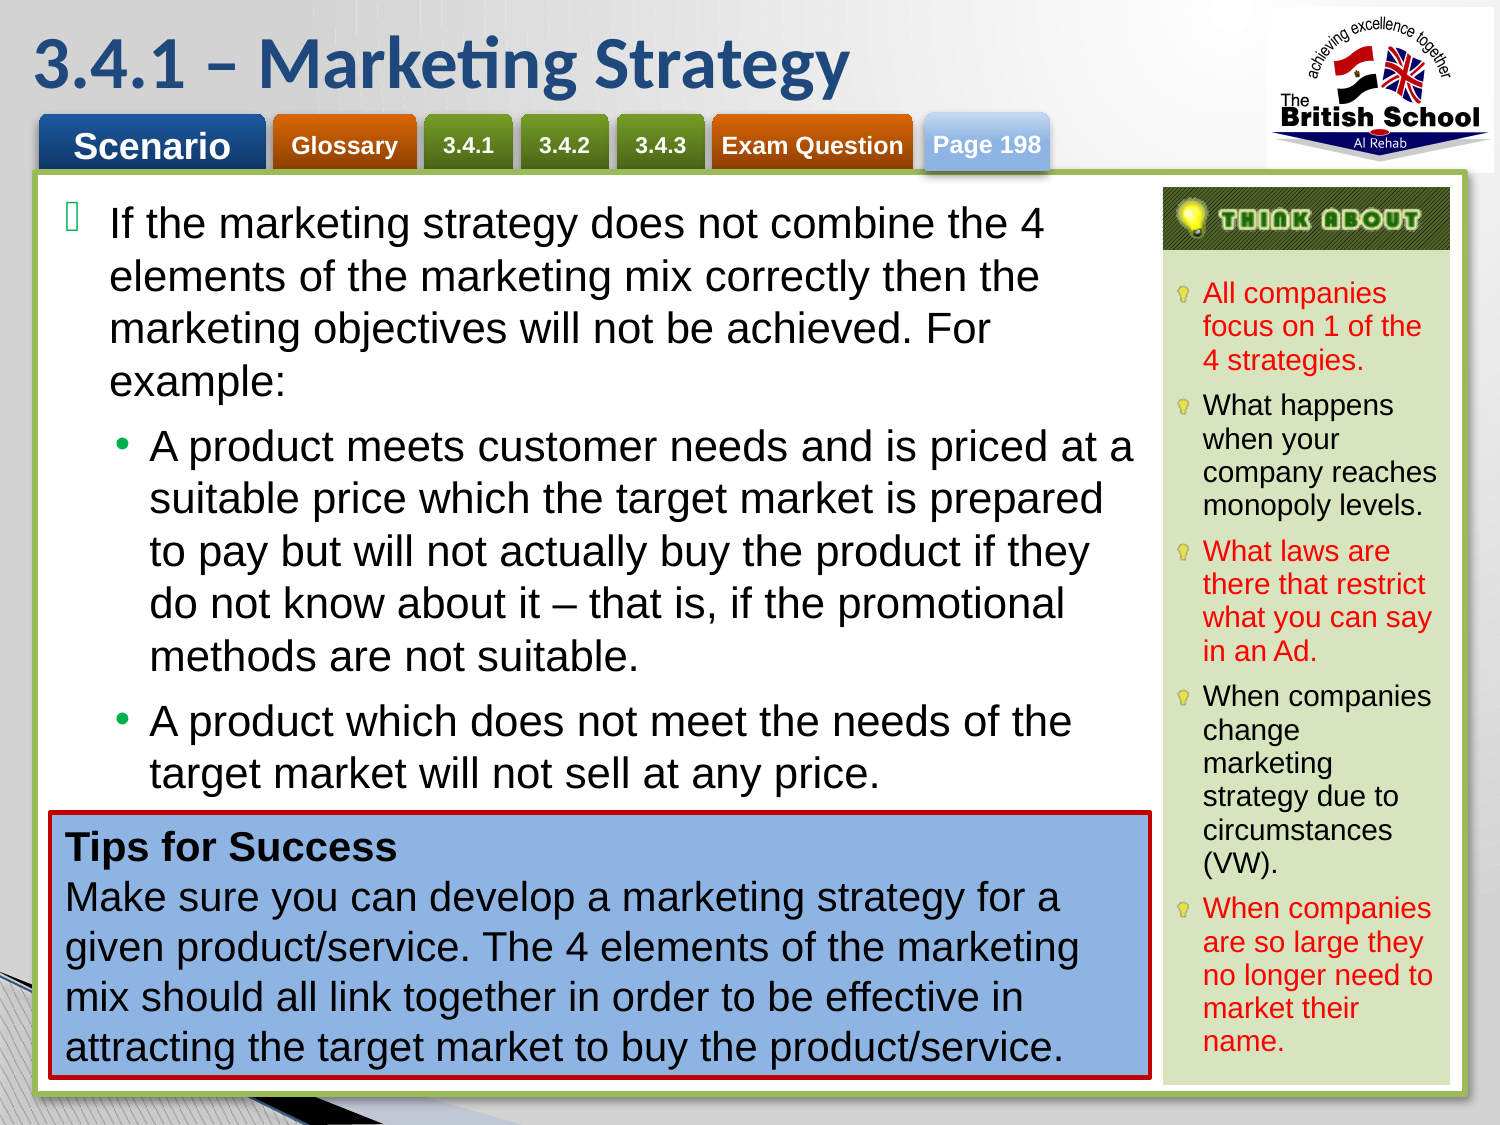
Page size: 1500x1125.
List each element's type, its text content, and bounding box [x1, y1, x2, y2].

picture [1173, 282, 1192, 304]
picture [1173, 395, 1192, 416]
title 3.4.1 – Marketing Strategy [17, 7, 1300, 110]
picture [1174, 195, 1426, 244]
picture [1173, 898, 1192, 919]
picture [1173, 686, 1192, 707]
text_box If the marketing strategy does not combine the 4 elements of the marketing mix correctly then the marketing objectives will not be achieved. For example: A product meets customer needs and is priced at a suitable price which the target market is prepared to pay but will not actually buy the product if they do not know about it – that is, if the promotional methods are not suitable. A product which does not meet the needs of the target market will not sell at any price. [50, 187, 1150, 805]
text_box Page 198 [924, 112, 1051, 172]
table_cell All companies focus on 1 of the 4 strategies. What happens when your company reaches monopoly levels. What laws are there that restrict what you can say in an Ad. When companies change marketing strategy due to circumstances (VW). When companies are so large they no longer need to market their name. [1163, 250, 1450, 1085]
picture [1267, 7, 1495, 173]
picture [281, 1114, 303, 1125]
table_header [1163, 187, 1450, 250]
text_box Tips for Success Make sure you can develop a marketing strategy for a given product/service. The 4 elements of the marketing mix should all link together in order to be effective in attracting the target market to buy the product/service. [50, 812, 1150, 1078]
picture [1173, 540, 1192, 562]
